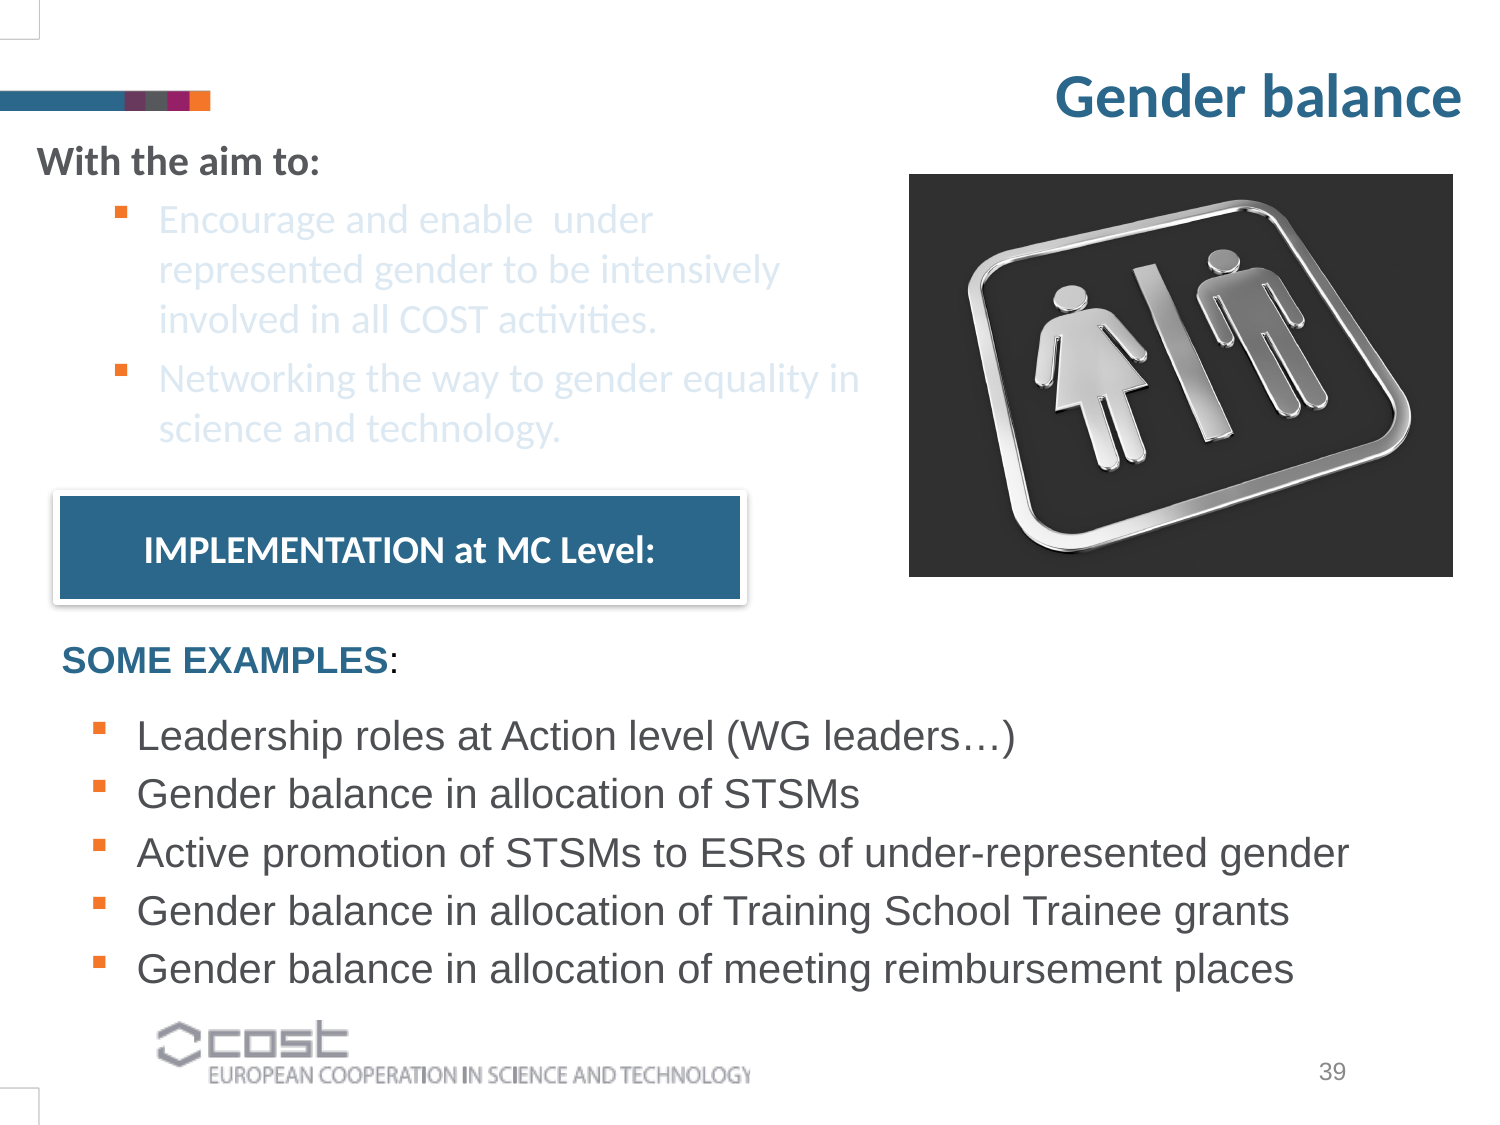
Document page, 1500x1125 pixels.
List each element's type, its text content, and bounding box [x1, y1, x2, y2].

text_box SOME EXAMPLES: [46, 628, 415, 689]
picture [908, 174, 1453, 578]
slide_number 39 [1267, 1040, 1362, 1101]
list Gender balance [245, 47, 1479, 152]
text_box Leadership roles at Action level (WG leaders…) Gender balance in allocation of STSMs Active promotion of STSMs to ESRs of under-represented gender Gender balance in allocation of Training School Trainee grants Gender balance in allocation of meeting reimbursement places [0, 701, 1379, 1000]
list With the aim to: Encourage and enable under represented gender to be intensively involved in all COST activities. Networking the way to gender equality in science and technology. [21, 126, 879, 362]
text_box IMPLEMENTATION at MC Level: [53, 490, 747, 605]
